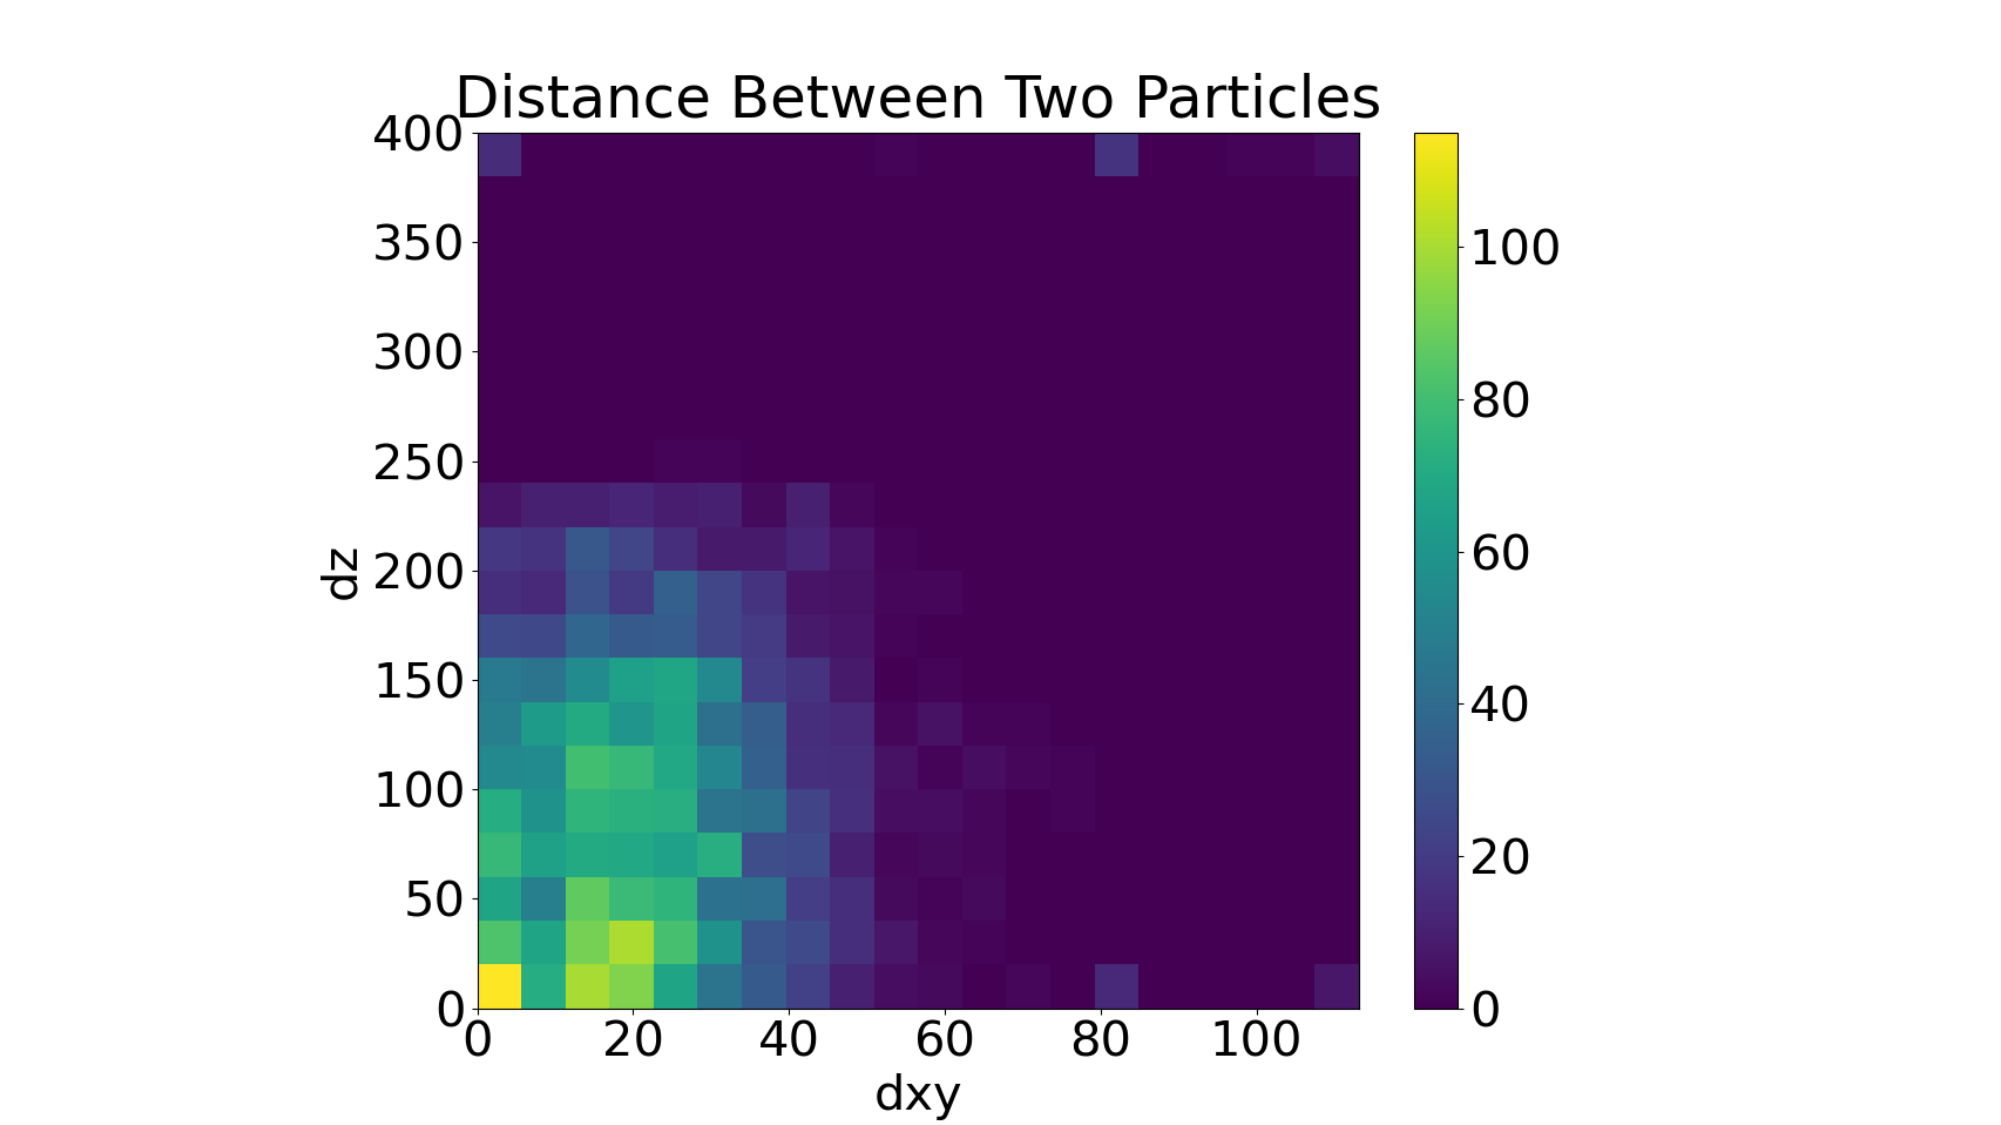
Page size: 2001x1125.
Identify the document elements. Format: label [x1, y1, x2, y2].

picture [302, 0, 1698, 1125]
